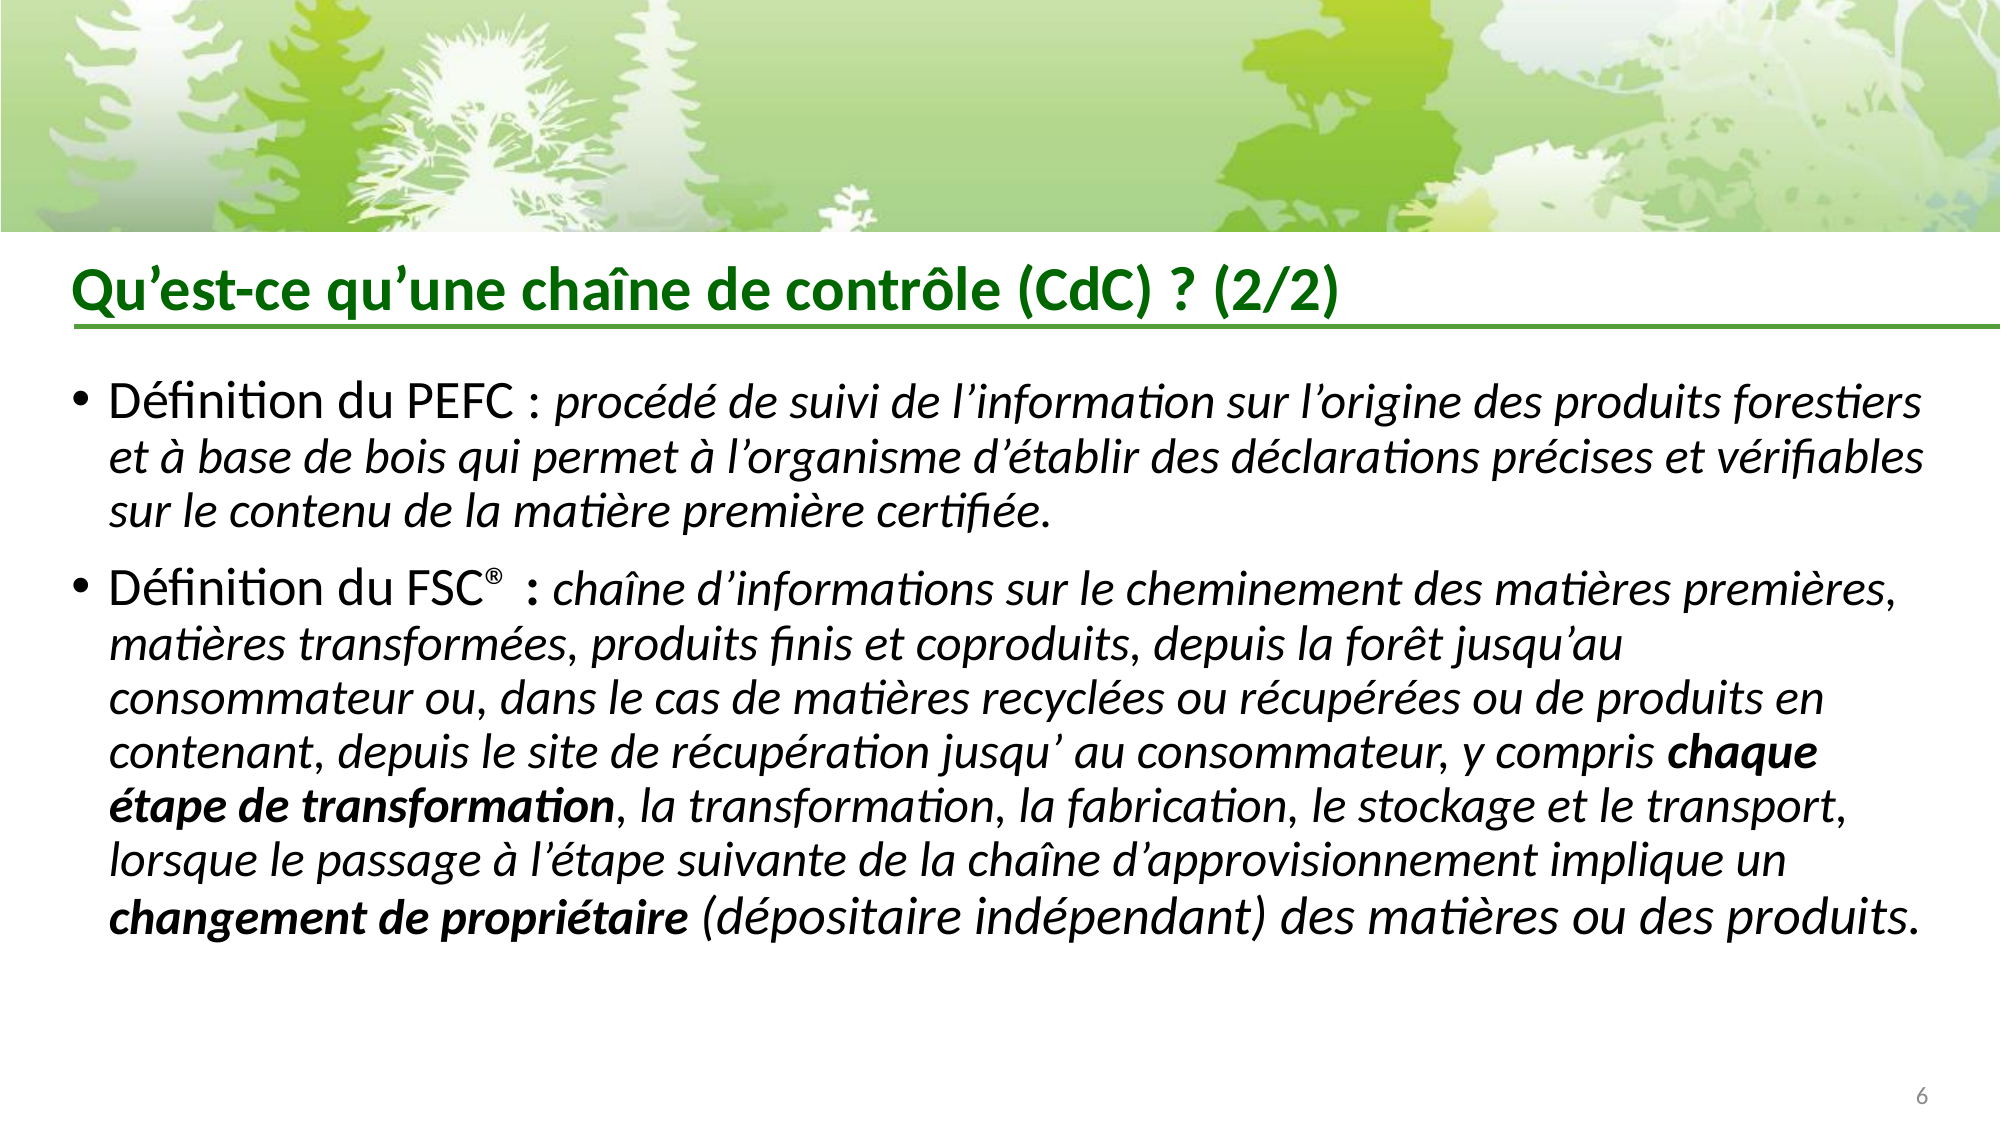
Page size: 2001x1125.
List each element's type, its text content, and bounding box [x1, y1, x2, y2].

title Qu’est-ce qu’une chaîne de contrôle (CdC) ? (2/2) [56, 181, 1782, 364]
slide_number 6 [1493, 1065, 1944, 1125]
picture [0, 0, 2000, 232]
list Définition du PEFC : procédé de suivi de l’information sur l’origine des produits forestiers et à base de bois qui permet à l’organisme d’établir des déclarations précises et vérifiables sur le contenu de la matière première certifiée. Définition du FSC® : chaîne d’informations sur le cheminement des matières premières, matières transformées, produits finis et coproduits, depuis la forêt jusqu’au consommateur ou, dans le cas de matières recyclées ou récupérées ou de produits en contenant, depuis le site de récupération jusqu’ au consommateur, y compris chaque étape de transformation, la transformation, la fabrication, le stockage et le transport, lorsque le passage à l’étape suivante de la chaîne d’approvisionnement implique un changement de propriétaire (dépositaire indépendant) des matières ou des produits. [56, 364, 1944, 1034]
